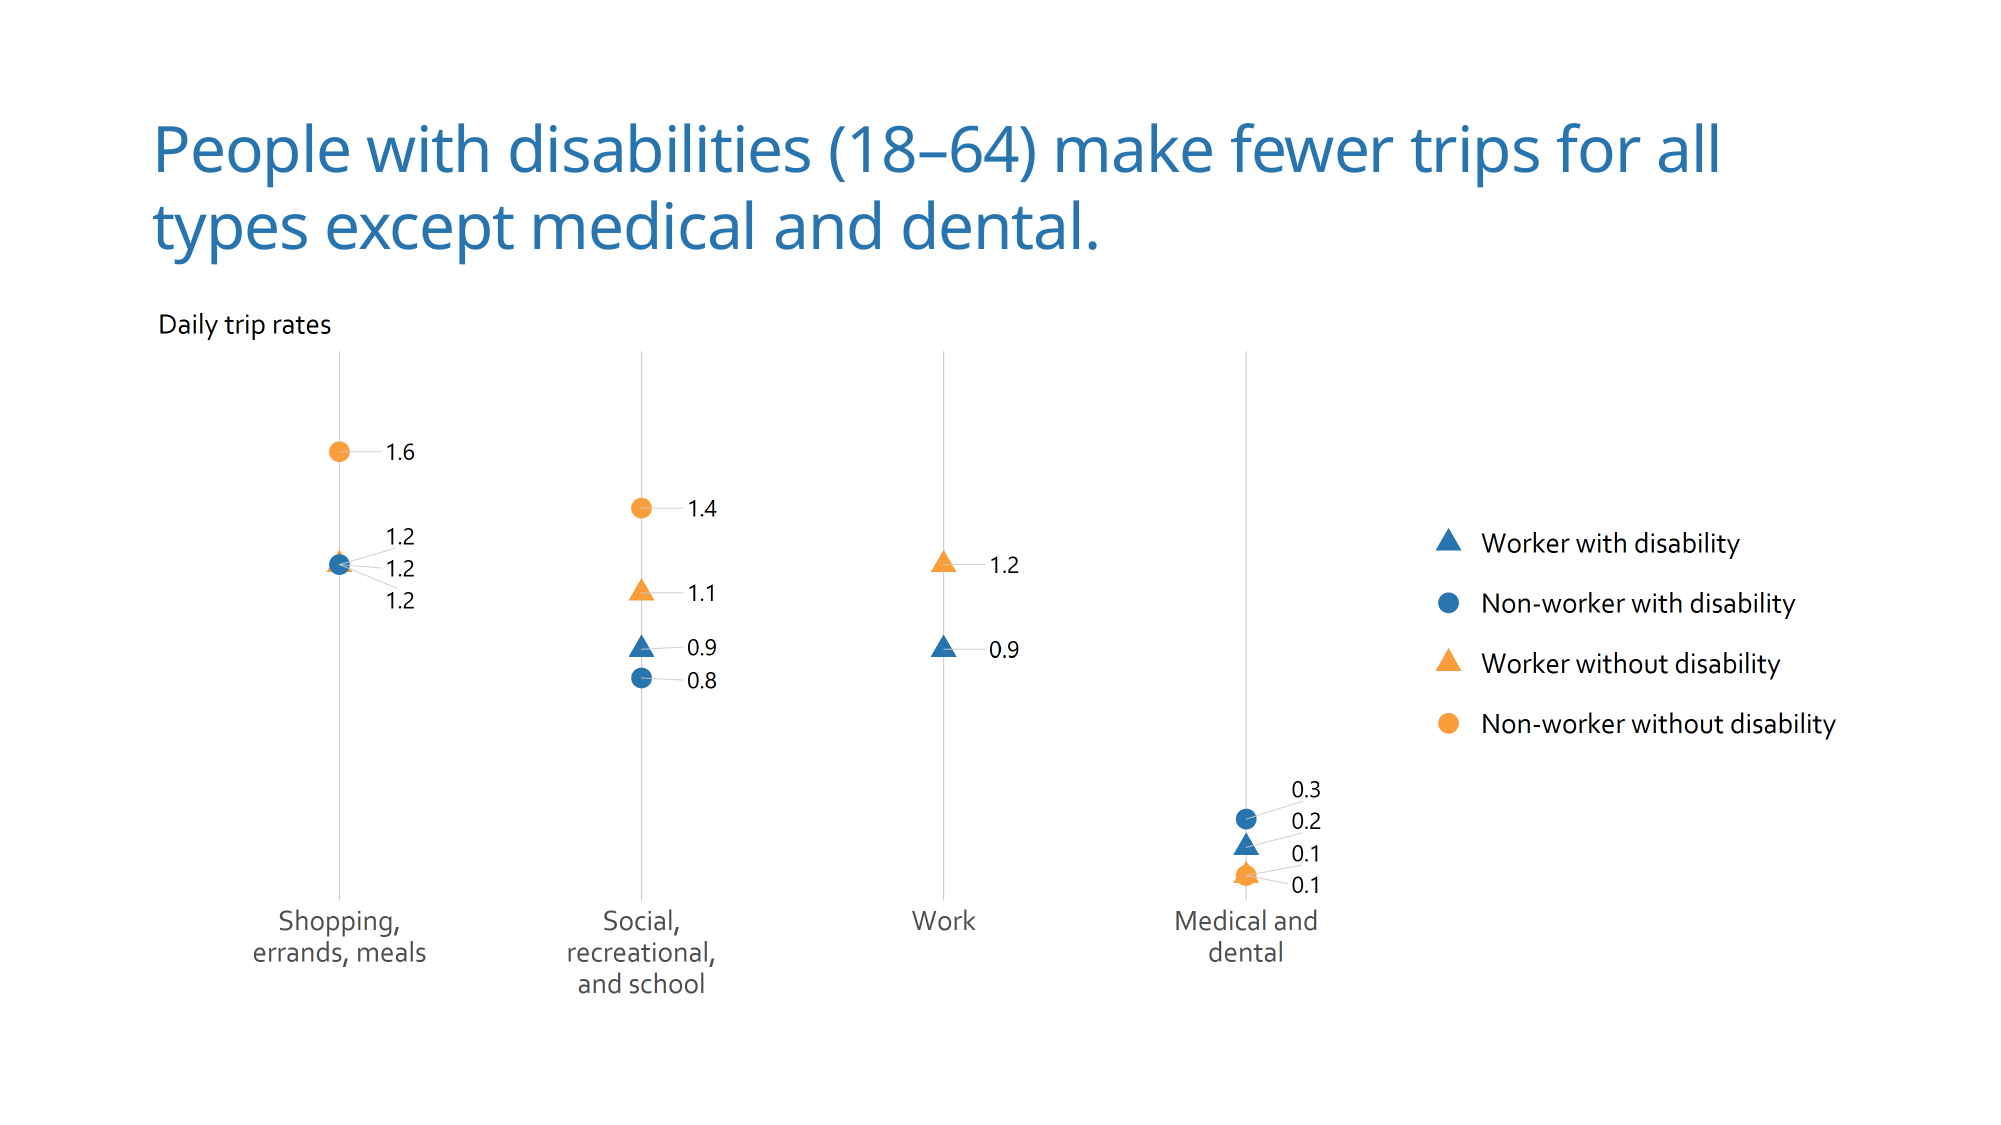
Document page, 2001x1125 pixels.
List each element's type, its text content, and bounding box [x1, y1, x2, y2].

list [137, 299, 1863, 1014]
title People with disabilities (18–64) make fewer trips for all types except medical and dental. [137, 100, 1863, 271]
